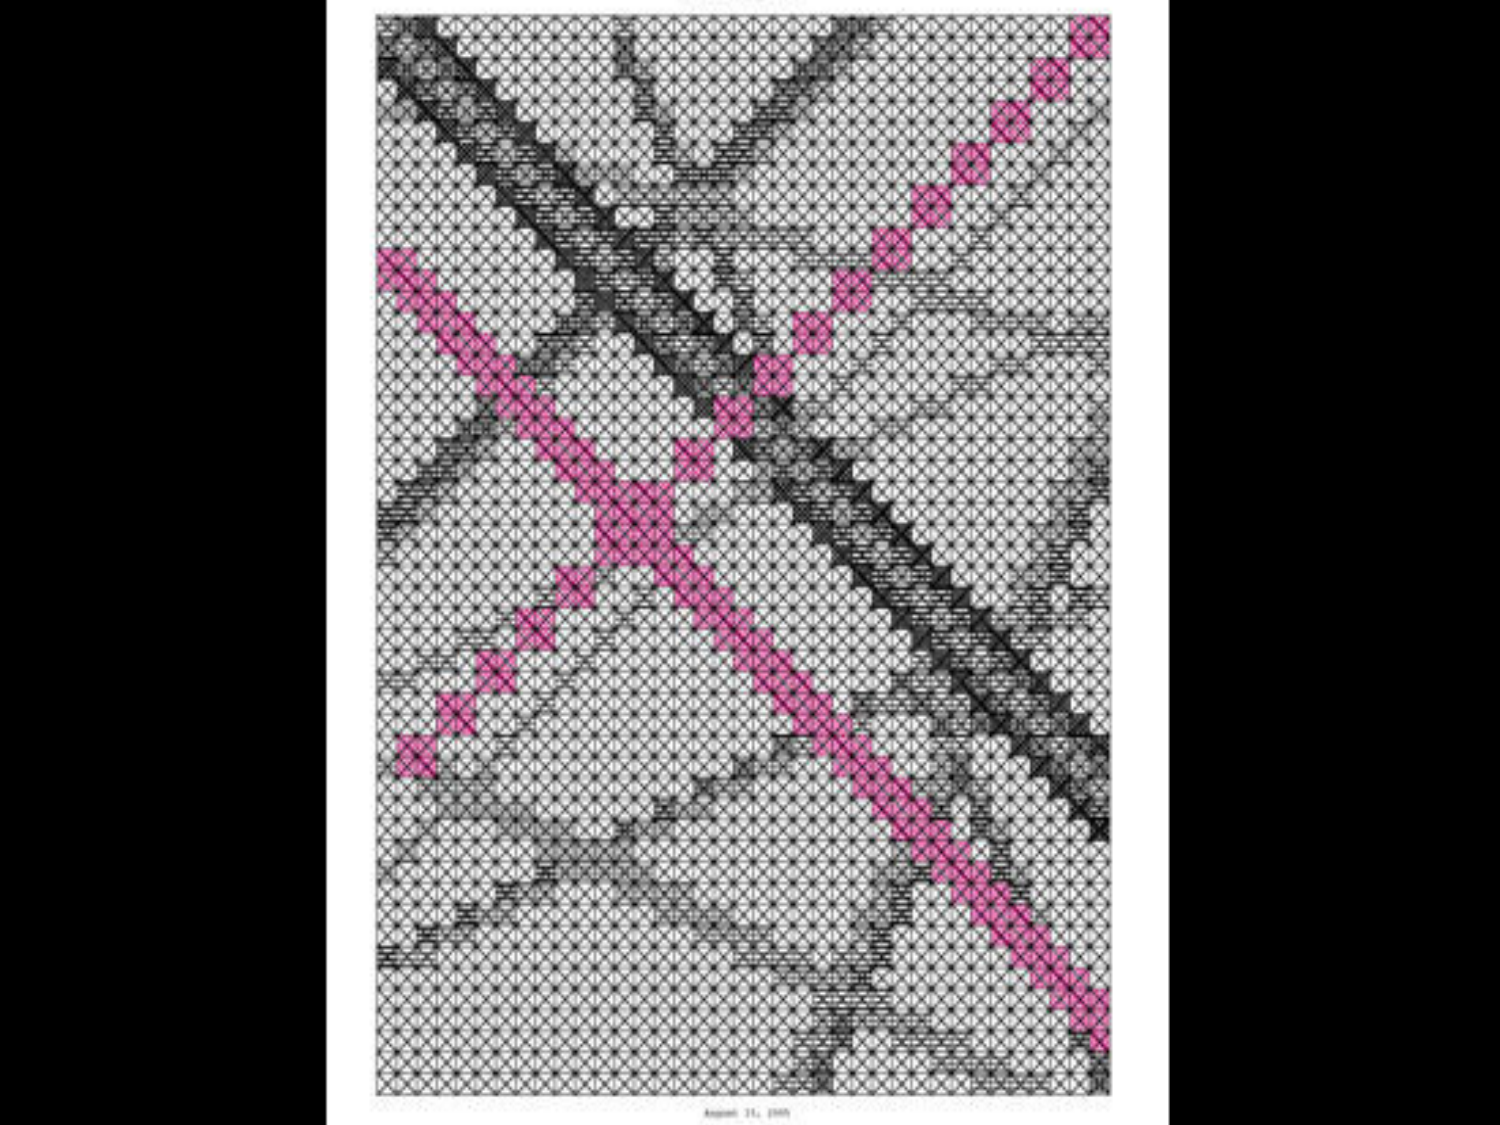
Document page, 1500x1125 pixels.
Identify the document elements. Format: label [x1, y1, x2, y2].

list [0, 0, 1500, 1125]
